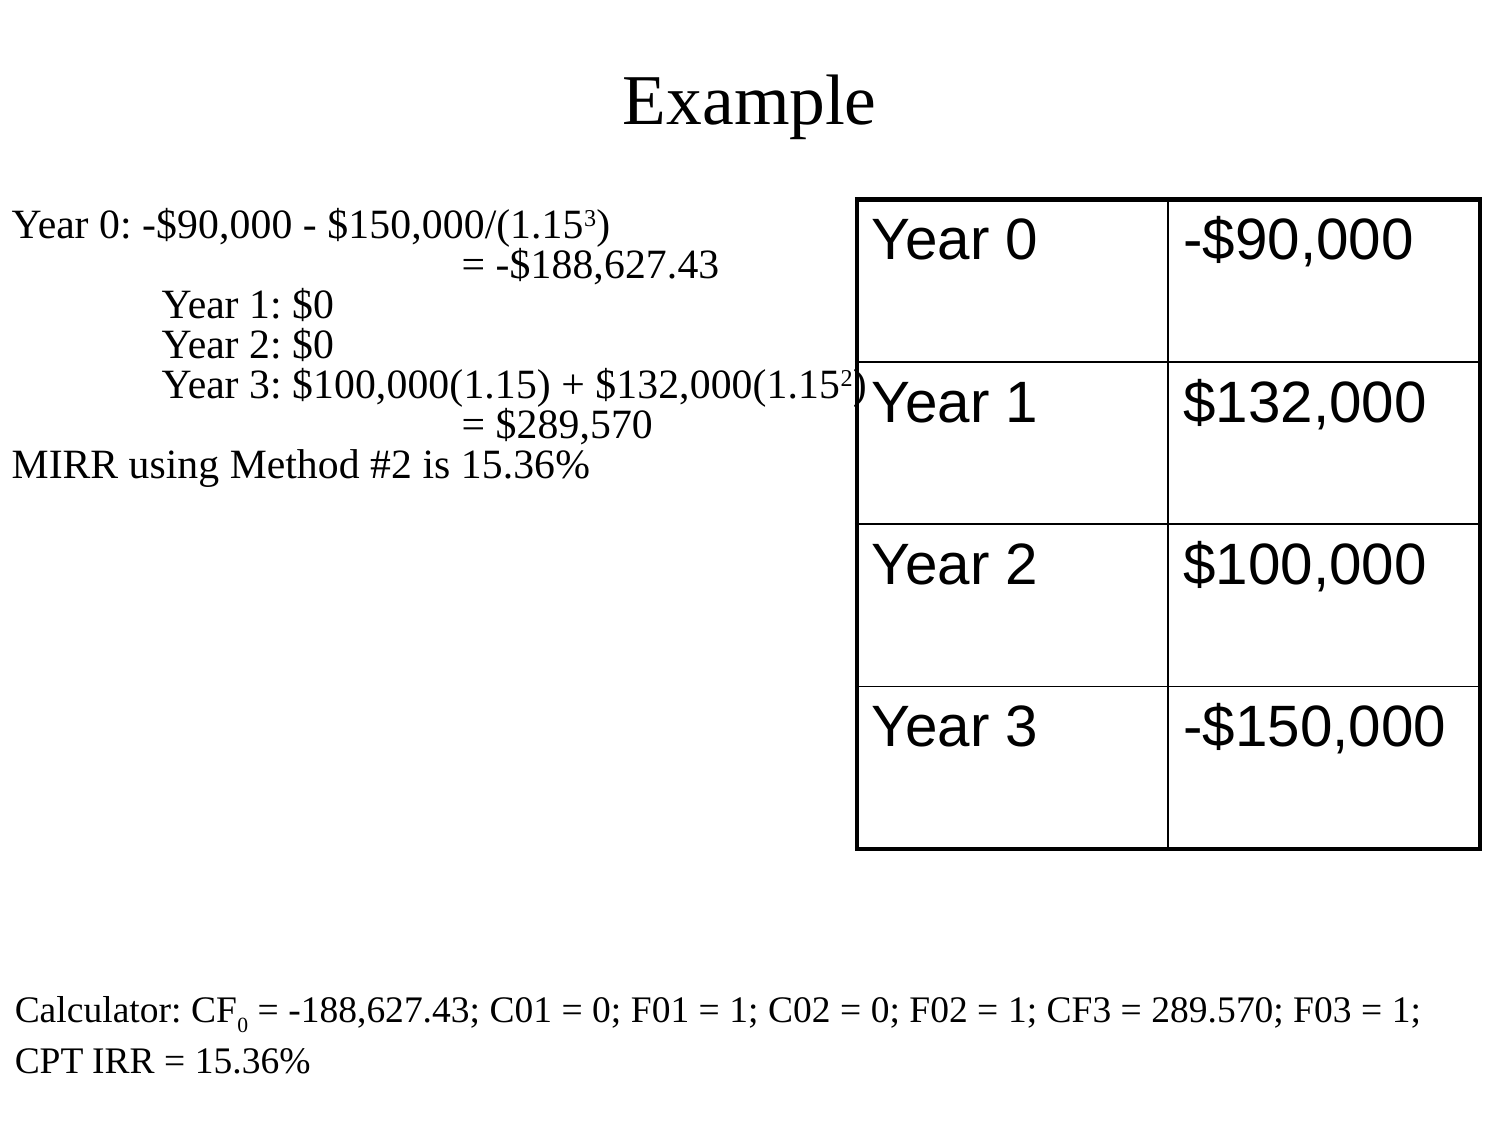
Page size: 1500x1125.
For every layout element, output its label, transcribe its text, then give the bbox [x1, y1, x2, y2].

text_box Year 0: -$90,000 - $150,000/(1.153) = -$188,627.43 Year 1: $0 Year 2: $0 Year 3: $100,000(1.15) + $132,000(1.152) = $289,570 MIRR using Method #2 is 15.36% [0, 199, 882, 545]
table_cell $100,000 [1169, 525, 1478, 686]
table_cell $132,000 [1169, 363, 1478, 523]
title Example [75, 45, 1425, 199]
table_cell Year 3 [859, 687, 1167, 847]
table_header Year 0 [882, 202, 1167, 361]
table_cell Year 2 [859, 525, 1167, 686]
table_header -$90,000 [1169, 202, 1478, 361]
table_cell -$150,000 [1169, 687, 1478, 847]
table_cell Year 1 [882, 363, 1167, 523]
text_box Calculator: CF0 = -188,627.43; C01 = 0; F01 = 1; C02 = 0; F02 = 1; CF3 = 289.570; F03 = 1; CPT IRR = 15.36% [0, 977, 1480, 1125]
